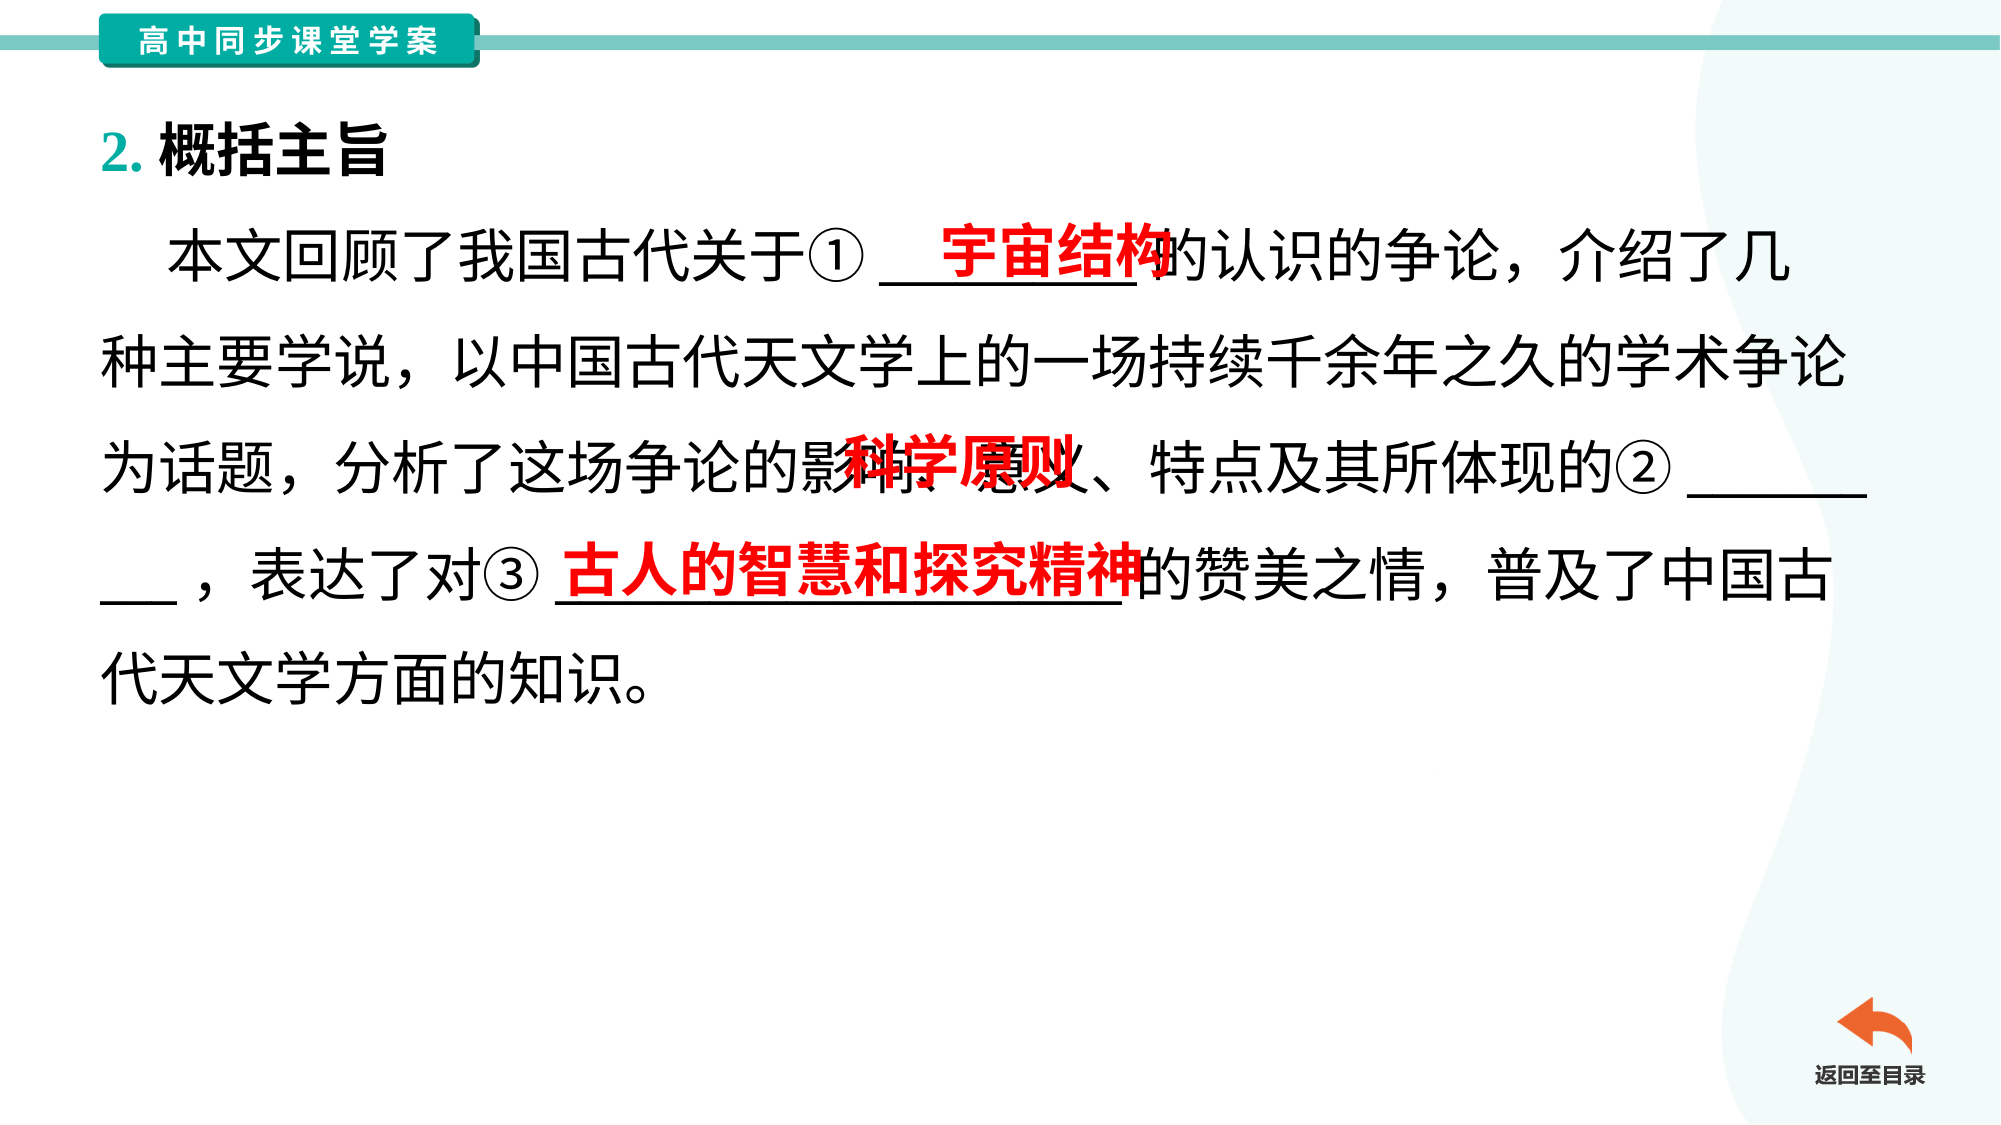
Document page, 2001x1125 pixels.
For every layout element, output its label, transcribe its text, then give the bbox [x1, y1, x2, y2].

picture [0, 0, 2000, 1125]
text_box 2.概括主旨 本文回顾了我国古代关于①__________的认识的争论，介绍了几 种主要学说，以中国古代天文学上的一场持续千余年之久的学术争论 为话题，分析了这场争论的影响、意义、特点及其所体现的②_______ ___，表达了对③______________________的赞美之情，普及了中国古 代天文学方面的知识。 [100, 589, 1899, 702]
text_box 古人的智慧和探究精神 [539, 496, 1169, 591]
text_box 宇宙结构 [918, 178, 1196, 272]
text_box 科学原则 [100, 390, 1899, 589]
text_box 2.概括主旨 本文回顾了我国古代关于①__________的认识的争论，介绍了几 种主要学说，以中国古代天文学上的一场持续千余年之久的学术争论 为话题，分析了这场争论的影响、意义、特点及其所体现的②_______ ___，表达了对③______________________的赞美之情，普及了中国古 代天文学方面的知识。 [100, 76, 1899, 390]
